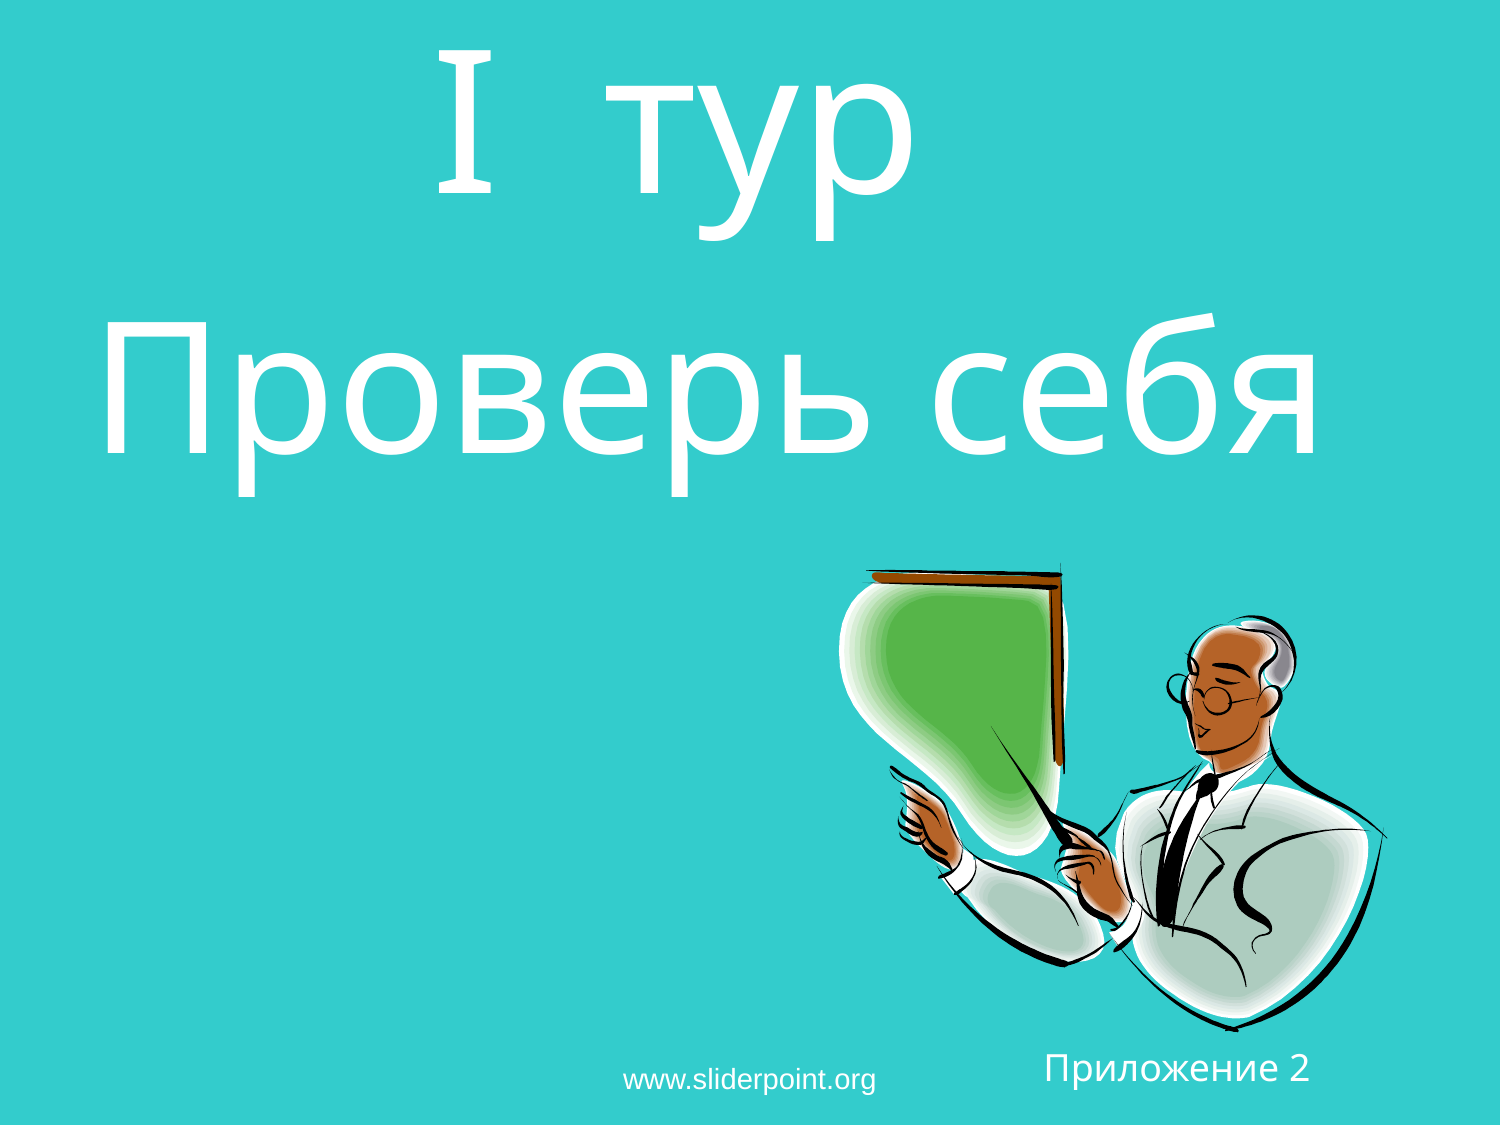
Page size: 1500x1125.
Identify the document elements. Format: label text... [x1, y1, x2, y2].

title I тур [0, 0, 1351, 228]
footer www.sliderpoint.org [512, 1024, 988, 1103]
text_box Приложение 2 [1028, 1036, 1425, 1096]
picture [837, 562, 1388, 1033]
list Проверь себя [74, 262, 1426, 663]
